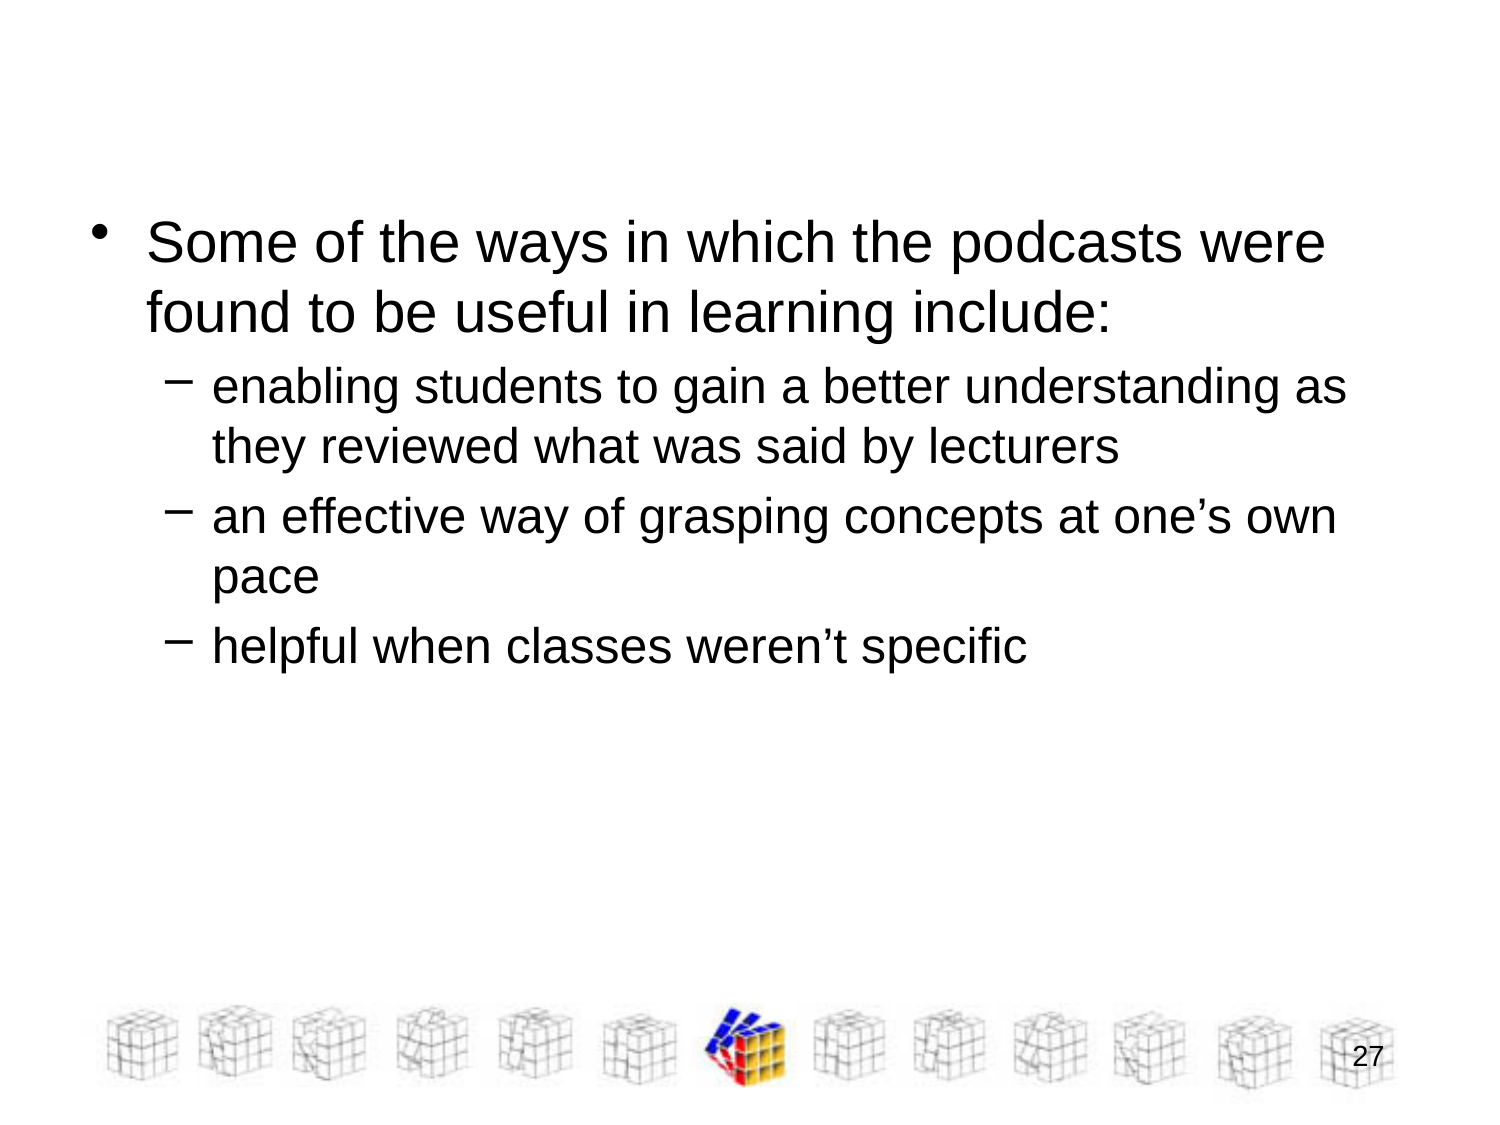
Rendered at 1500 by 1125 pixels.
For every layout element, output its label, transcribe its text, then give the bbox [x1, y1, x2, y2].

picture [64, 987, 1442, 1125]
list Some of the ways in which the podcasts were found to be useful in learning include: enabling students to gain a better understanding as they reviewed what was said by lecturers an effective way of grasping concepts at one’s own pace helpful when classes weren’t specific [74, 196, 1426, 988]
slide_number 27 [1337, 1029, 1500, 1090]
